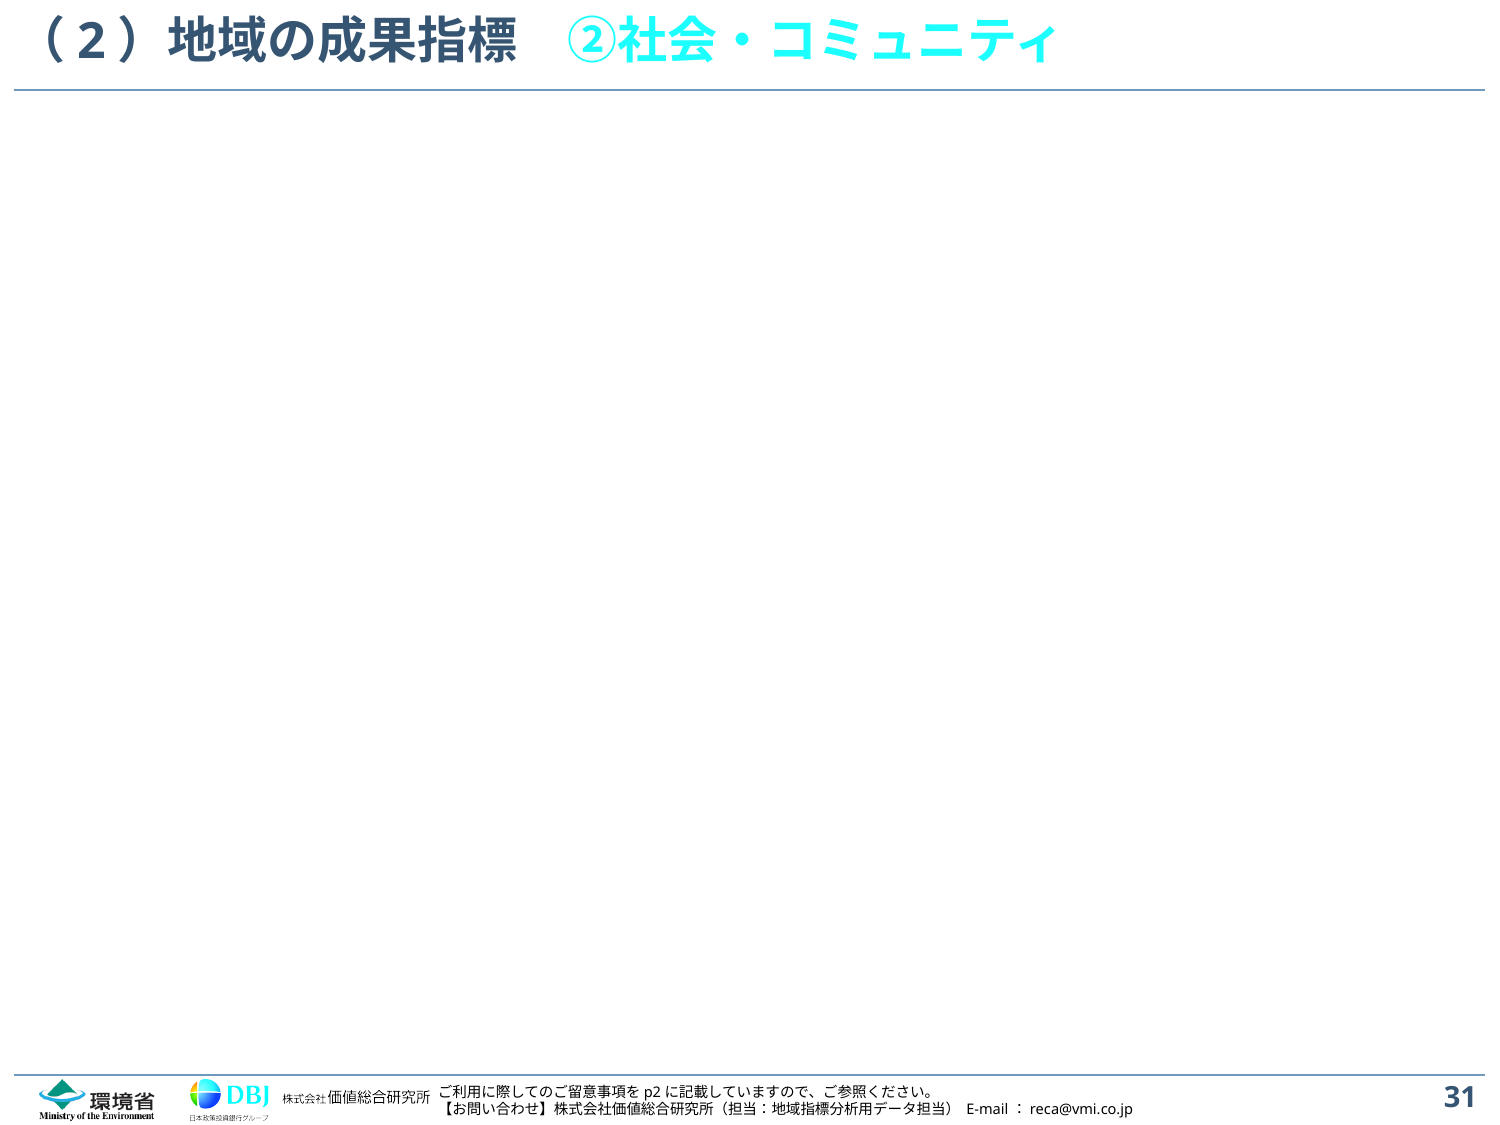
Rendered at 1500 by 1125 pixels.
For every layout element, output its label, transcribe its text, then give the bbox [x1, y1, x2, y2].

slide_number 31 [1427, 1070, 1493, 1112]
picture [186, 1076, 434, 1125]
picture [36, 1079, 157, 1124]
title （2）地域の成果指標 ②社会・コミュニティ [0, 0, 1500, 87]
